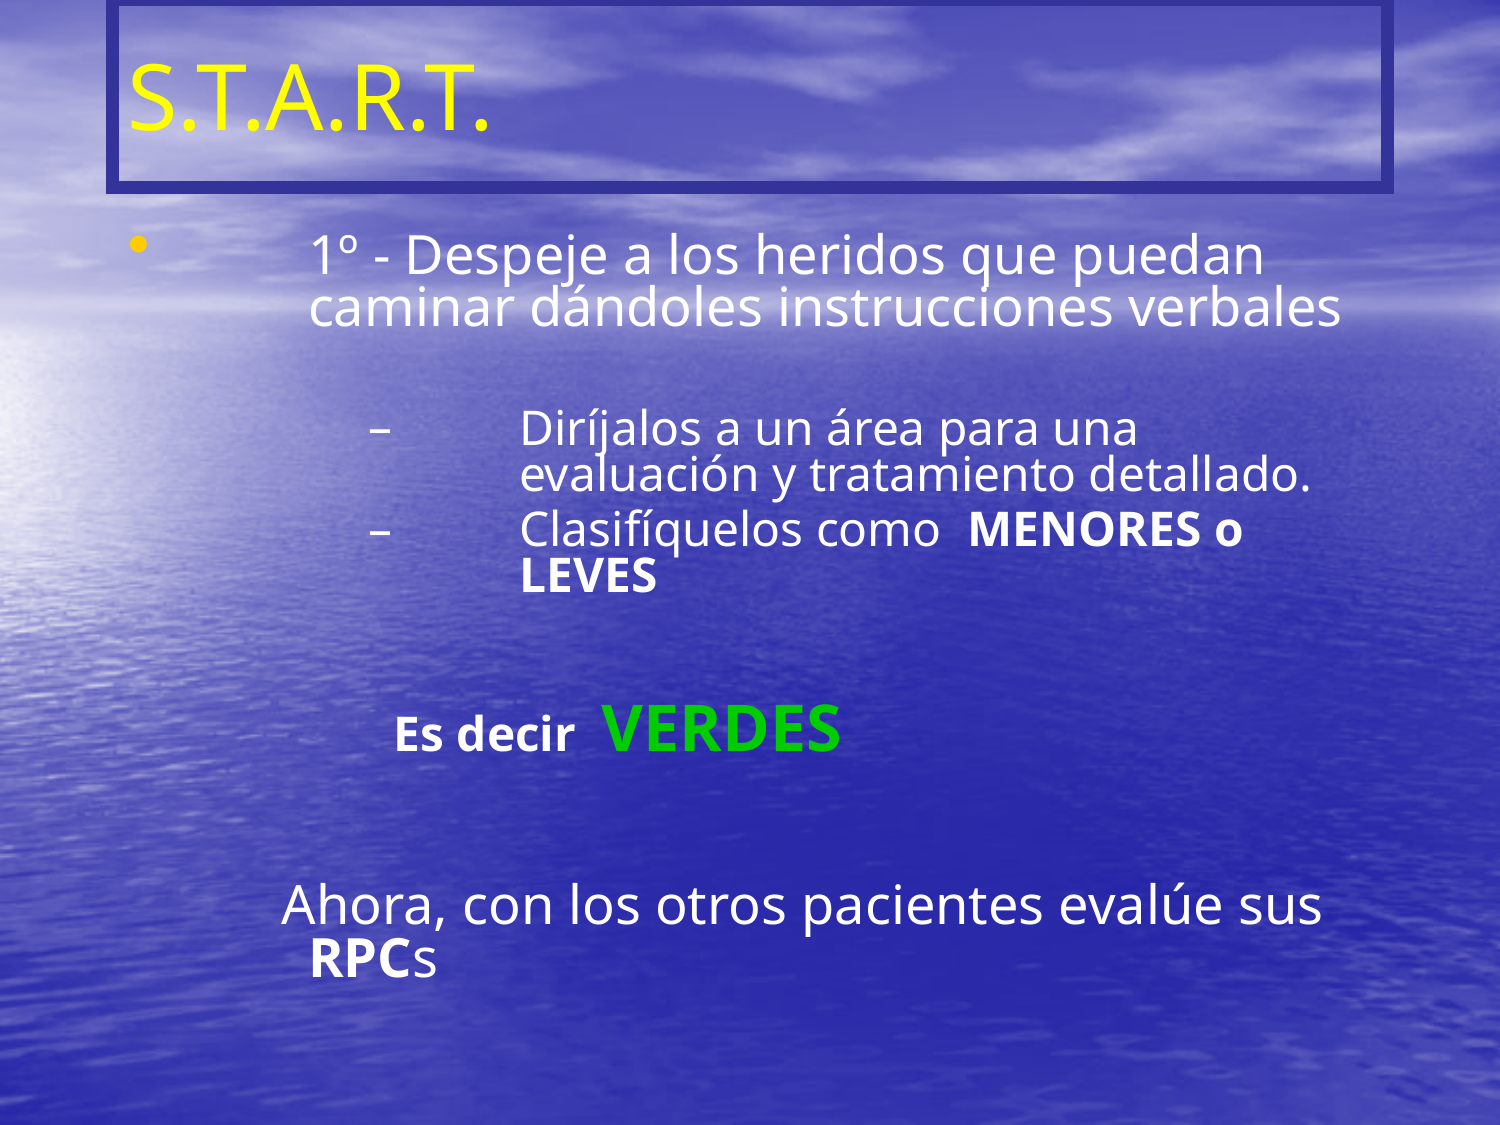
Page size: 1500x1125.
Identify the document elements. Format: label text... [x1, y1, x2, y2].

list 1º - Despeje a los heridos que puedan caminar dándoles instrucciones verbales Diríjalos a un área para una evaluación y tratamiento detallado. Clasifíquelos como MENORES o LEVES Es decir VERDES Ahora, con los otros pacientes evalúe sus RPCs [112, 224, 1388, 580]
title S.T.A.R.T. [112, 0, 1388, 188]
